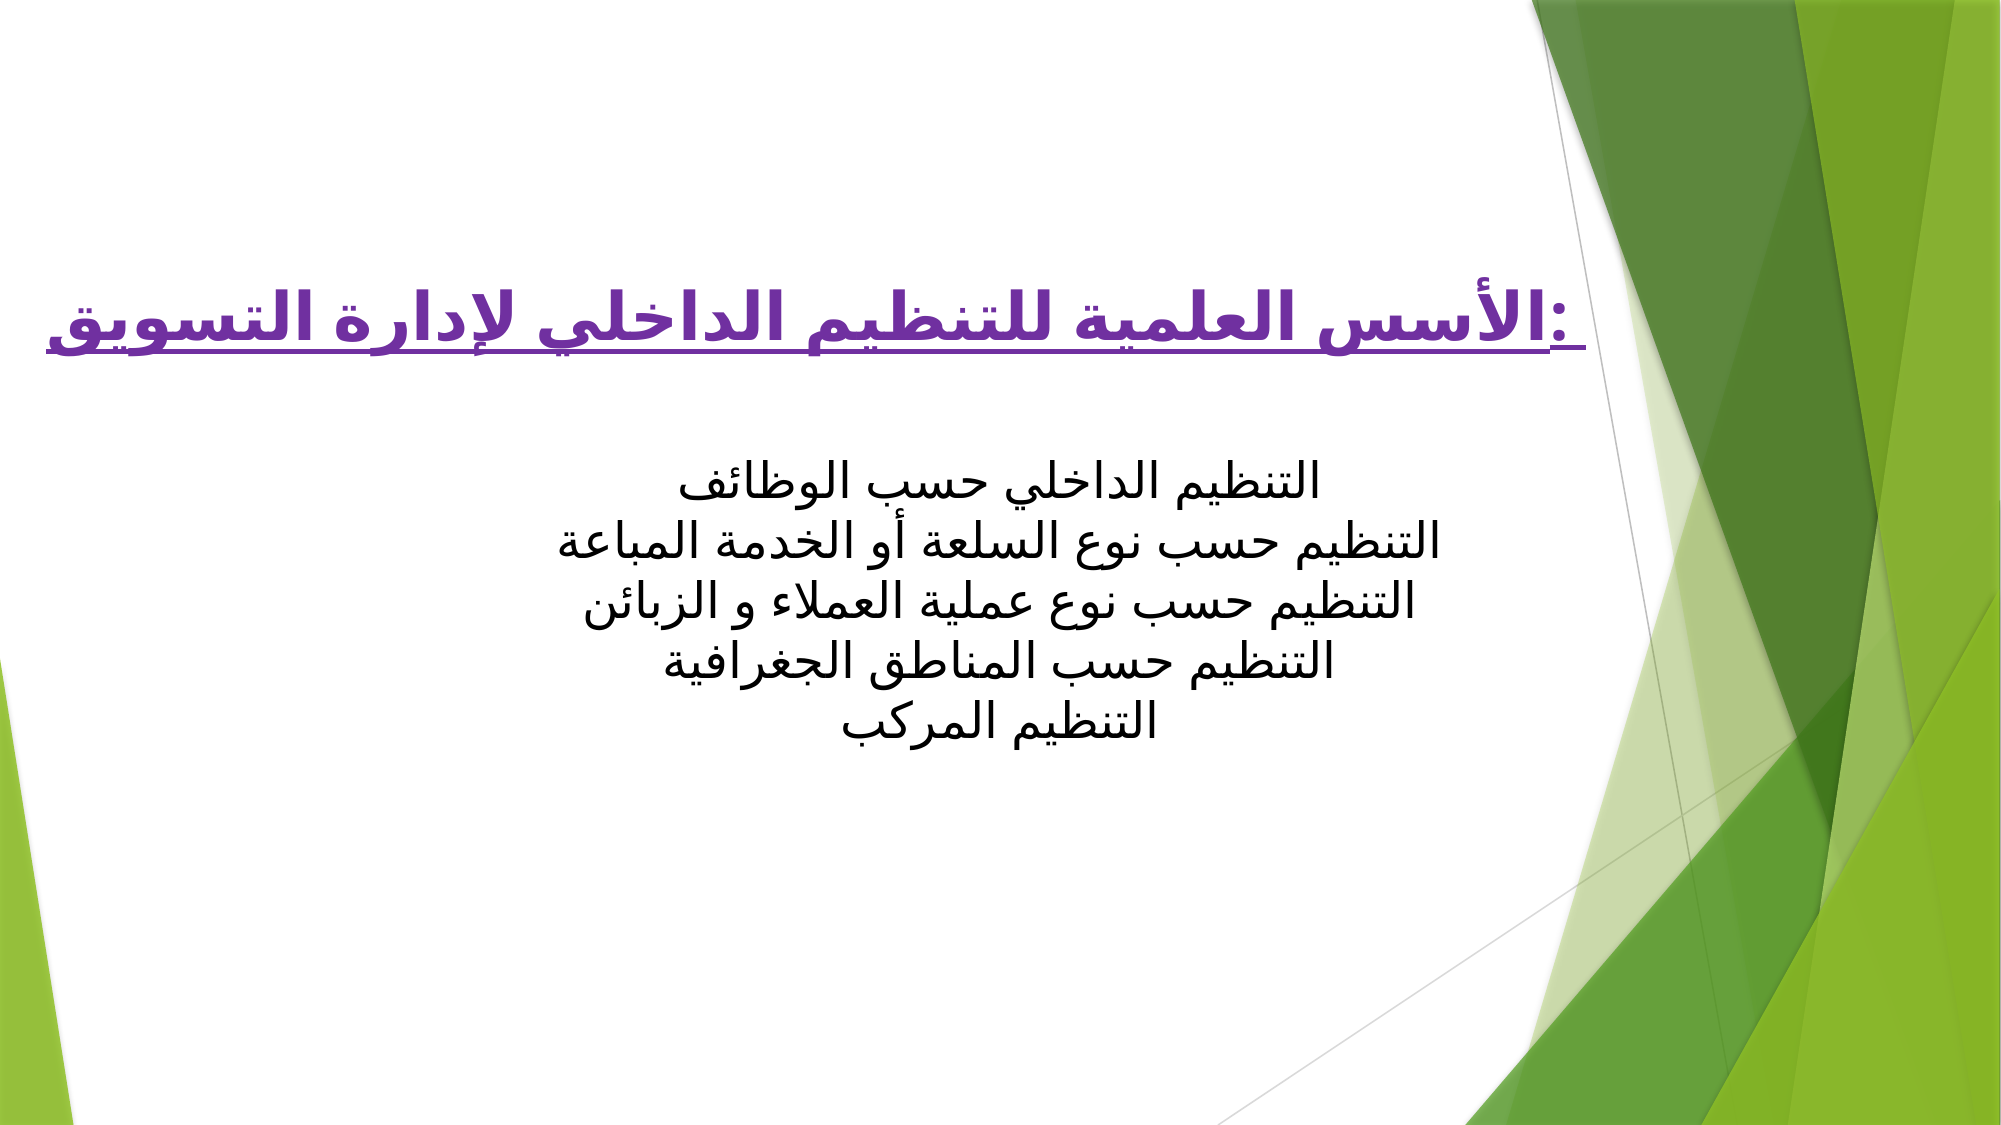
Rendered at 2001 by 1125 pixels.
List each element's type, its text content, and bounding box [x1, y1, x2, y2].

text_box الأسس العلمية للتنظيم الداخلي لإدارة التسويق: [31, 266, 1776, 361]
text_box التنظيم الداخلي حسب الوظائف التنظيم حسب نوع السلعة أو الخدمة المباعة التنظيم حسب نوع عملية العملاء و الزبائن التنظيم حسب المناطق الجغرافية التنظيم المركب [500, 441, 1500, 756]
